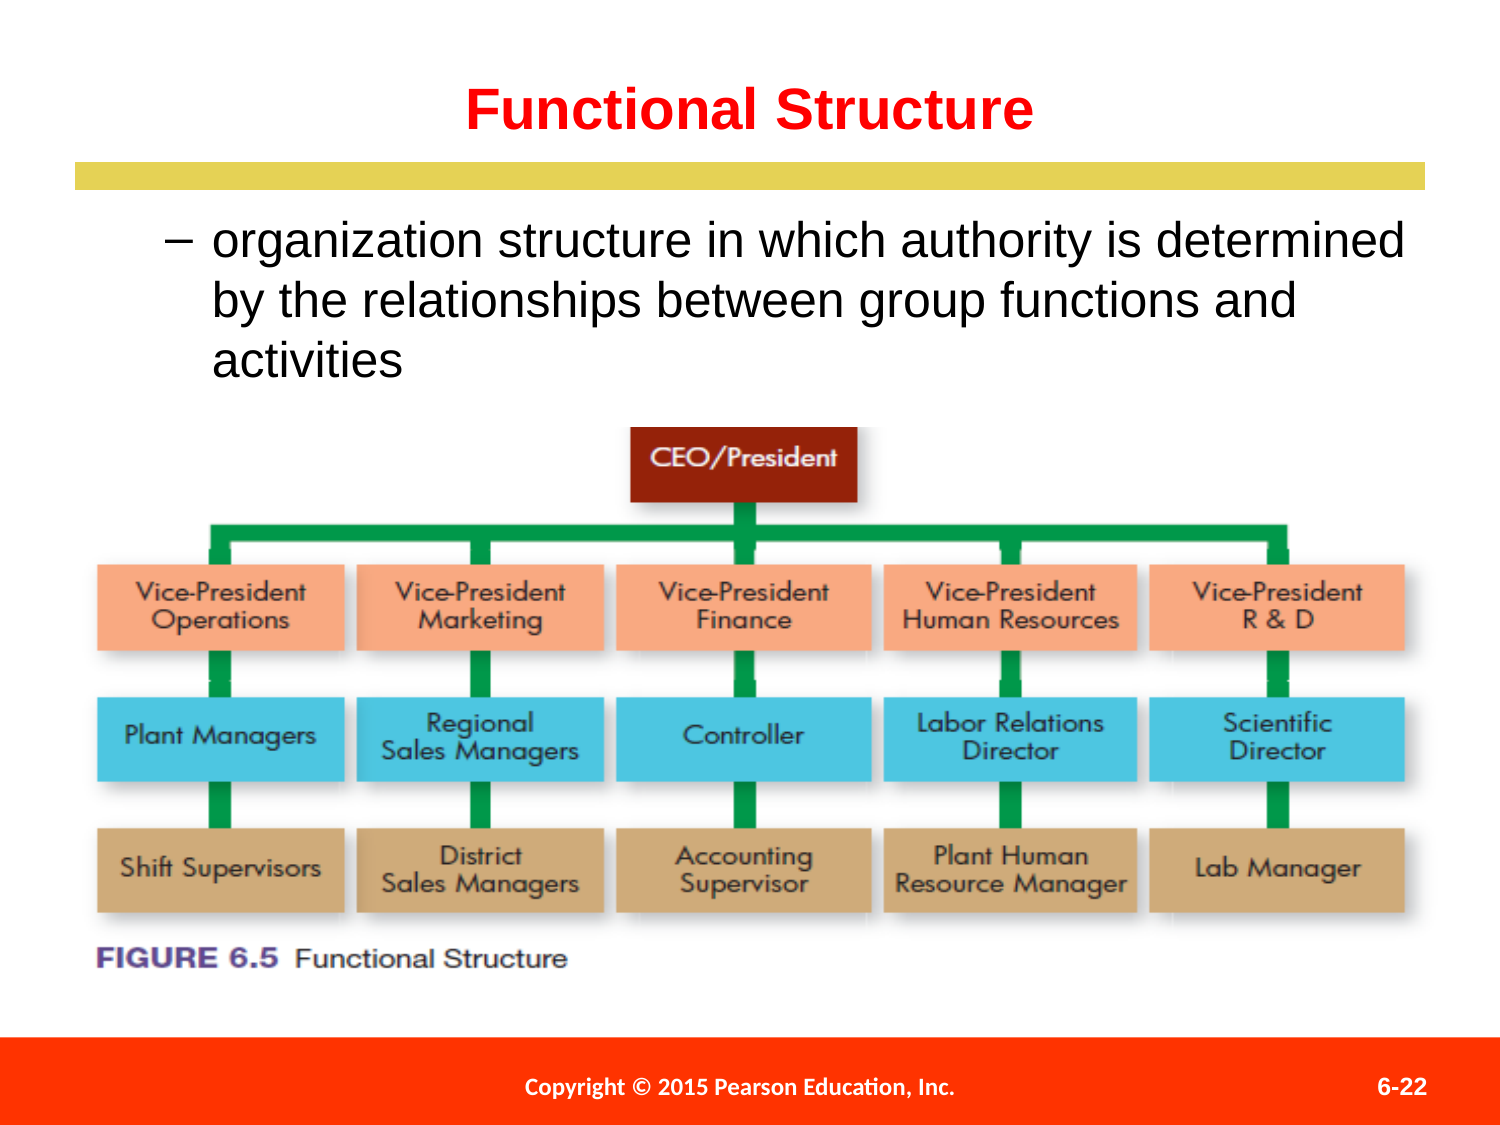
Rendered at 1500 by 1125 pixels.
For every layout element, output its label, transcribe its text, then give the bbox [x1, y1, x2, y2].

picture [37, 426, 1462, 1013]
list organization structure in which authority is determined by the relationships between group functions and activities [74, 199, 1426, 425]
title Functional Structure [74, 12, 1426, 199]
